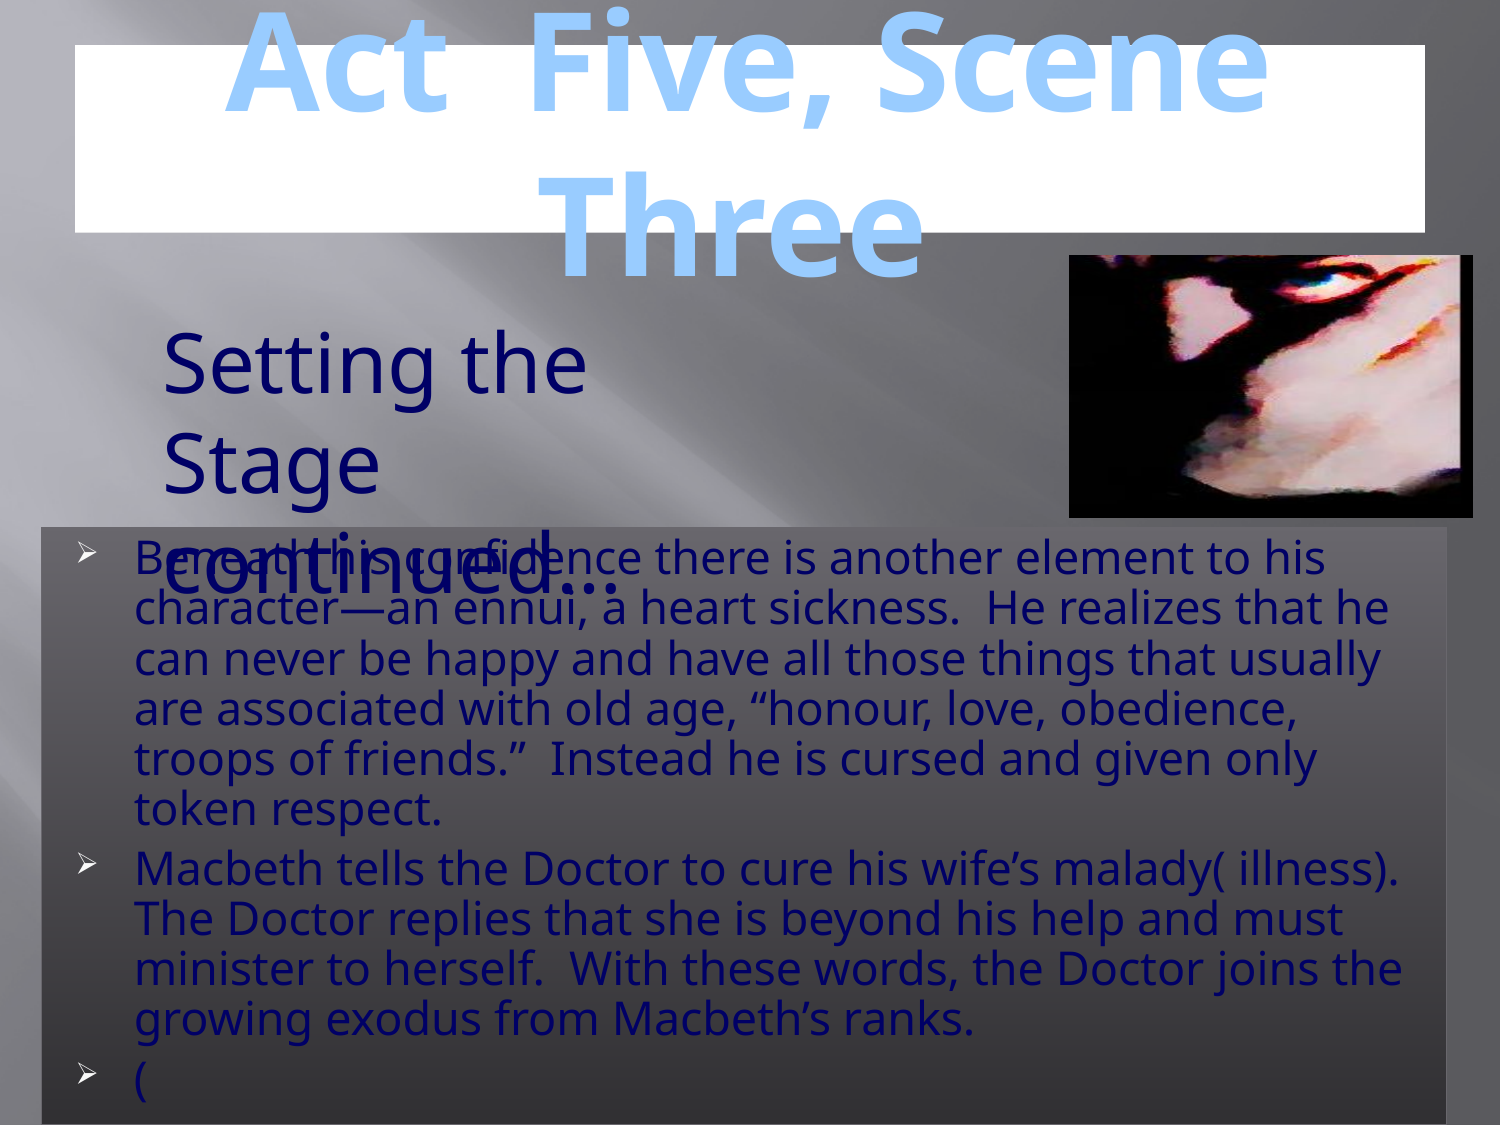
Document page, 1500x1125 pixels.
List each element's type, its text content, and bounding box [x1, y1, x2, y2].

title Act Five, Scene Three [75, 45, 1425, 233]
picture [1068, 255, 1474, 518]
text_box Setting the Stage continued… [147, 302, 833, 618]
list Beneath his confidence there is another element to his character—an ennui, a heart sickness. He realizes that he can never be happy and have all those things that usually are associated with old age, “honour, love, obedience, troops of friends.” Instead he is cursed and given only token respect. Macbeth tells the Doctor to cure his wife’s malady( illness). The Doctor replies that she is beyond his help and must minister to herself. With these words, the Doctor joins the growing exodus from Macbeth’s ranks. ( [41, 527, 1447, 1125]
